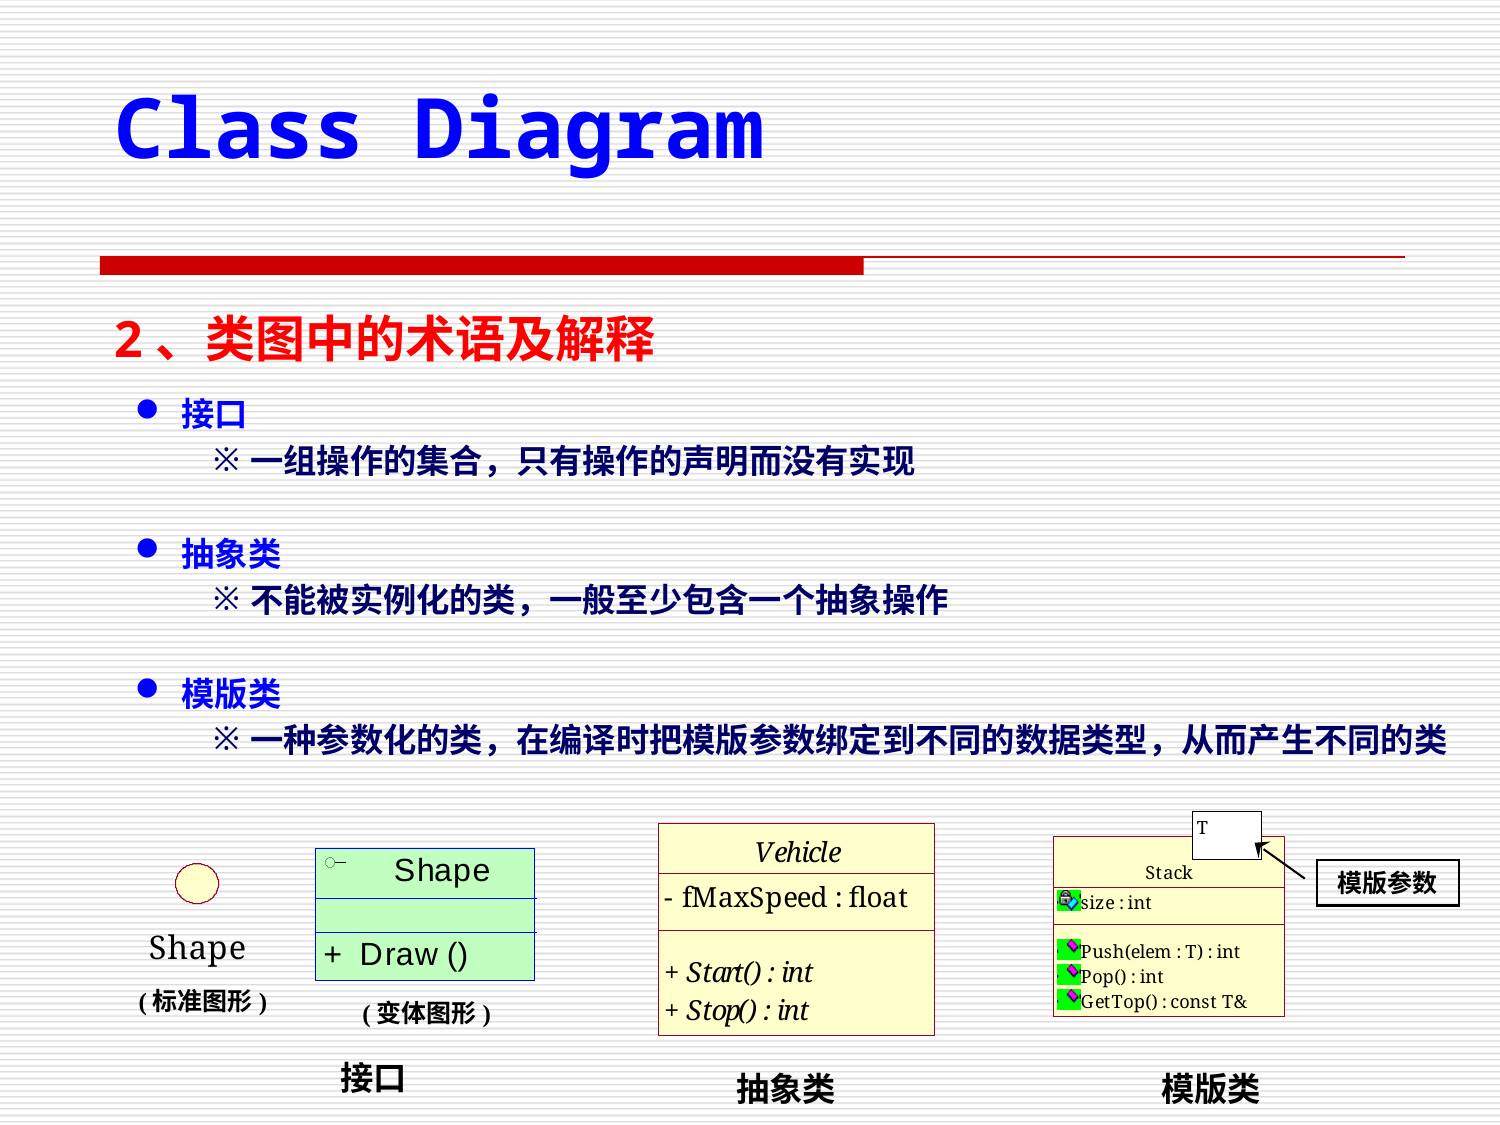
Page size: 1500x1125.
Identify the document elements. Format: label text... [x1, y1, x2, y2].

text_box Class Diagram [100, 67, 1134, 183]
text_box 2、类图中的术语及解释 [100, 300, 877, 375]
picture [0, 0, 1500, 1125]
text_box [1045, 800, 1459, 1117]
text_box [643, 812, 952, 1117]
text_box 接口 一组操作的集合，只有操作的声明而没有实现 抽象类 不能被实例化的类，一般至少包含一个抽象操作 模版类 一种参数化的类，在编译时把模版参数绑定到不同的数据类型，从而产生不同的类 [55, 392, 1495, 807]
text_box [89, 848, 540, 1106]
